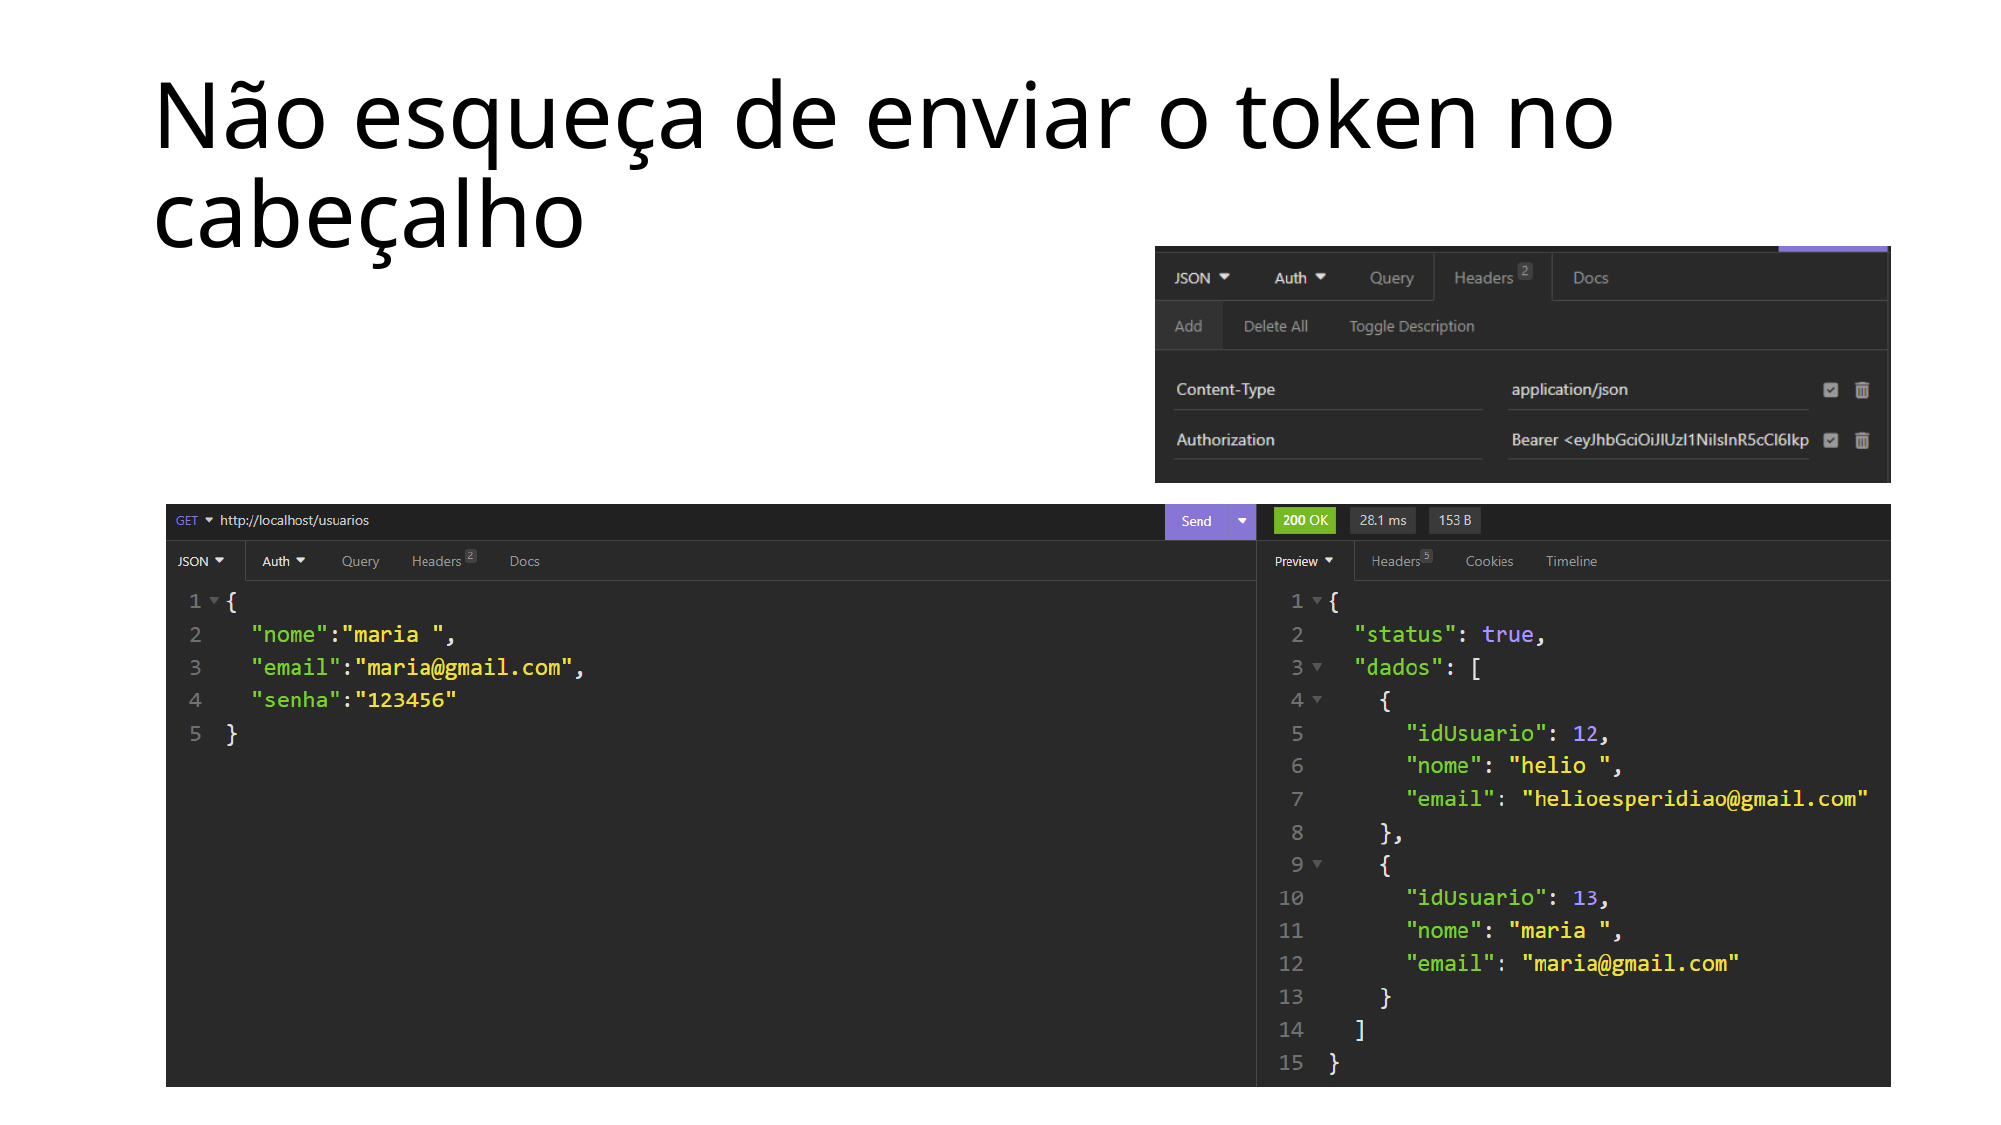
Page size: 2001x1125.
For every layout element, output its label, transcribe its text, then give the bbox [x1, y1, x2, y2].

title Não esqueça de enviar o token no cabeçalho [137, 59, 1863, 278]
picture [166, 504, 1891, 1087]
picture [1155, 246, 1891, 483]
